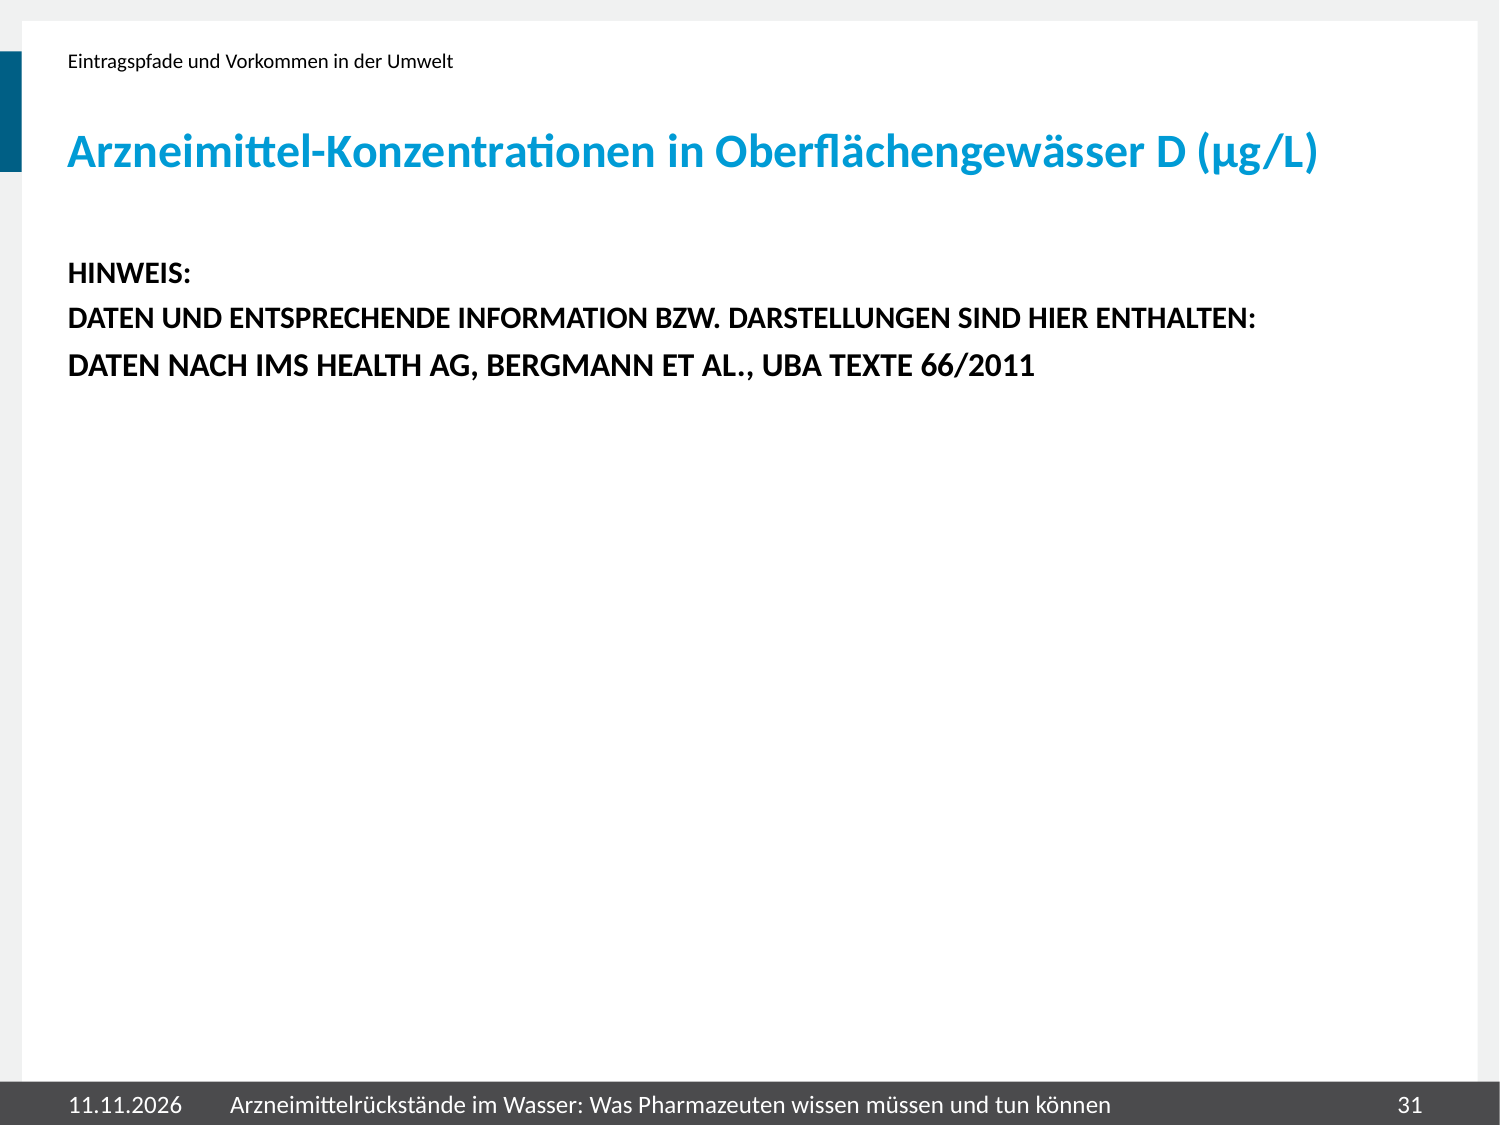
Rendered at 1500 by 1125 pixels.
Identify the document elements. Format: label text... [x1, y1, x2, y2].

footer Arzneimittelrückstände im Wasser: Was Pharmazeuten wissen müssen und tun können [230, 1082, 1223, 1125]
list Hinweis: Daten und entsprechende Information bzw. Darstellungen sind hier enthalten: Daten nach IMS Health AG, Bergmann et al., UBA Texte 66/2011 [67, 245, 1418, 988]
title Arzneimittel-Konzentrationen in Oberflächengewässer D (µg/L) [67, 77, 1418, 178]
list Eintragspfade und Vorkommen in der Umwelt [67, 47, 1415, 85]
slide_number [68, 1082, 230, 1125]
slide_number 31 [1331, 1082, 1423, 1125]
